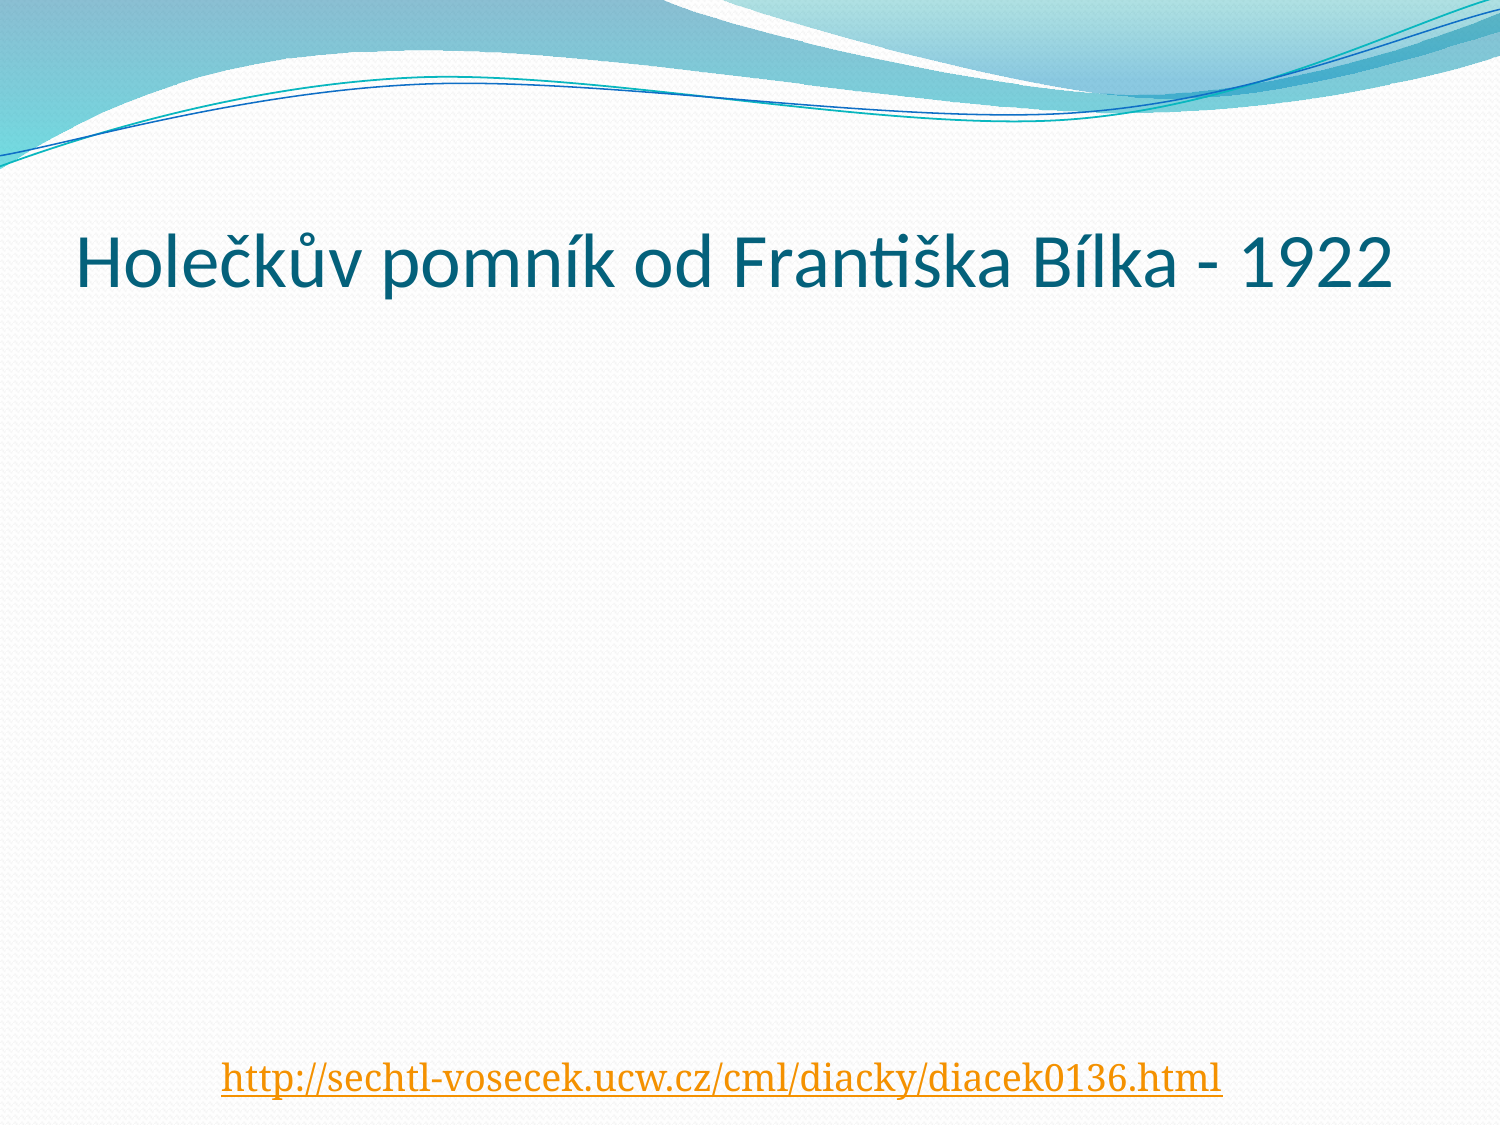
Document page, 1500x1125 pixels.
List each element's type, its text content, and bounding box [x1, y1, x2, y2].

text_box http://sechtl-vosecek.ucw.cz/cml/diacky/diacek0136.html [206, 1046, 1279, 1125]
title Holečkův pomník od Františka Bílka - 1922 [75, 115, 1425, 303]
